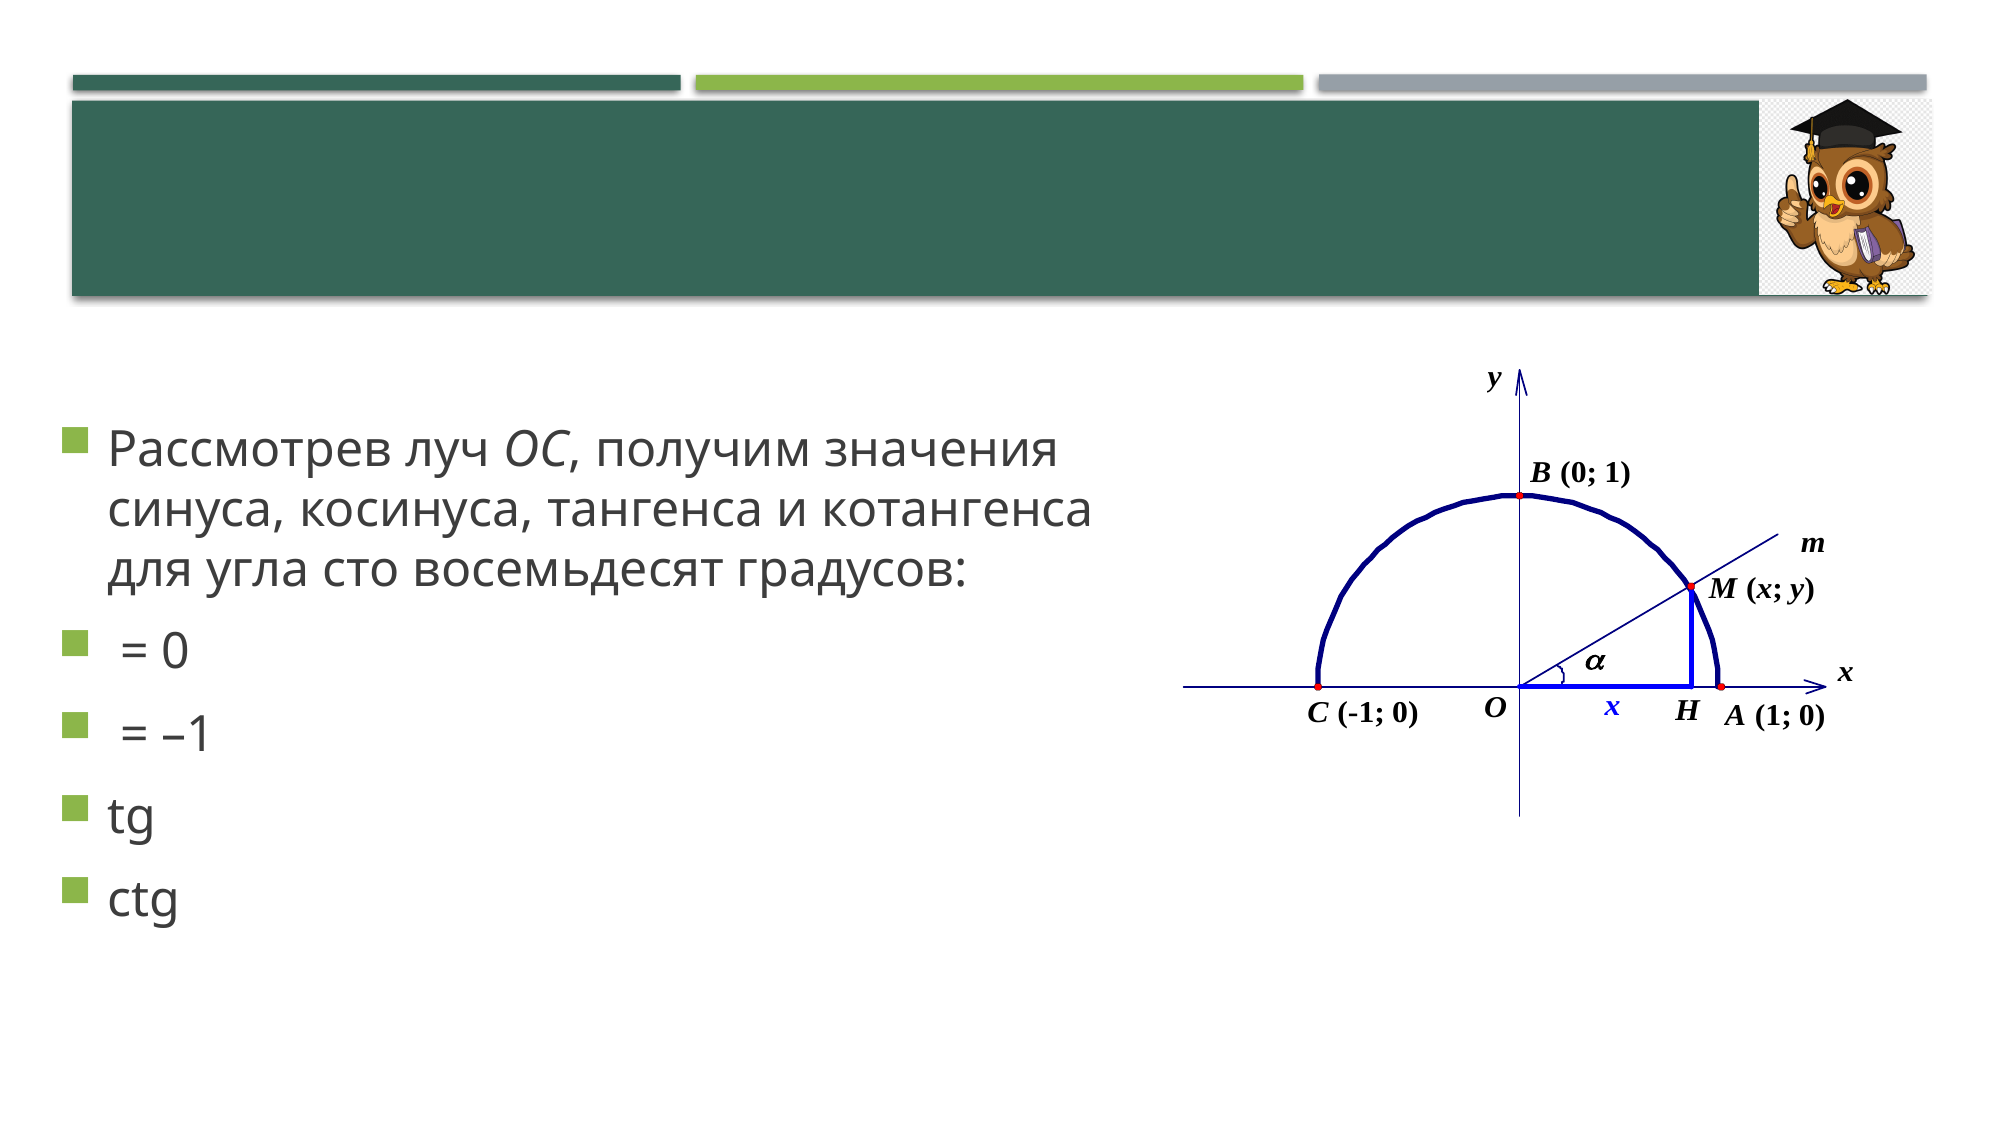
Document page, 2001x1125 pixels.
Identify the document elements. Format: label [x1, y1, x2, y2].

picture [1163, 339, 1884, 844]
picture [1759, 99, 1932, 295]
